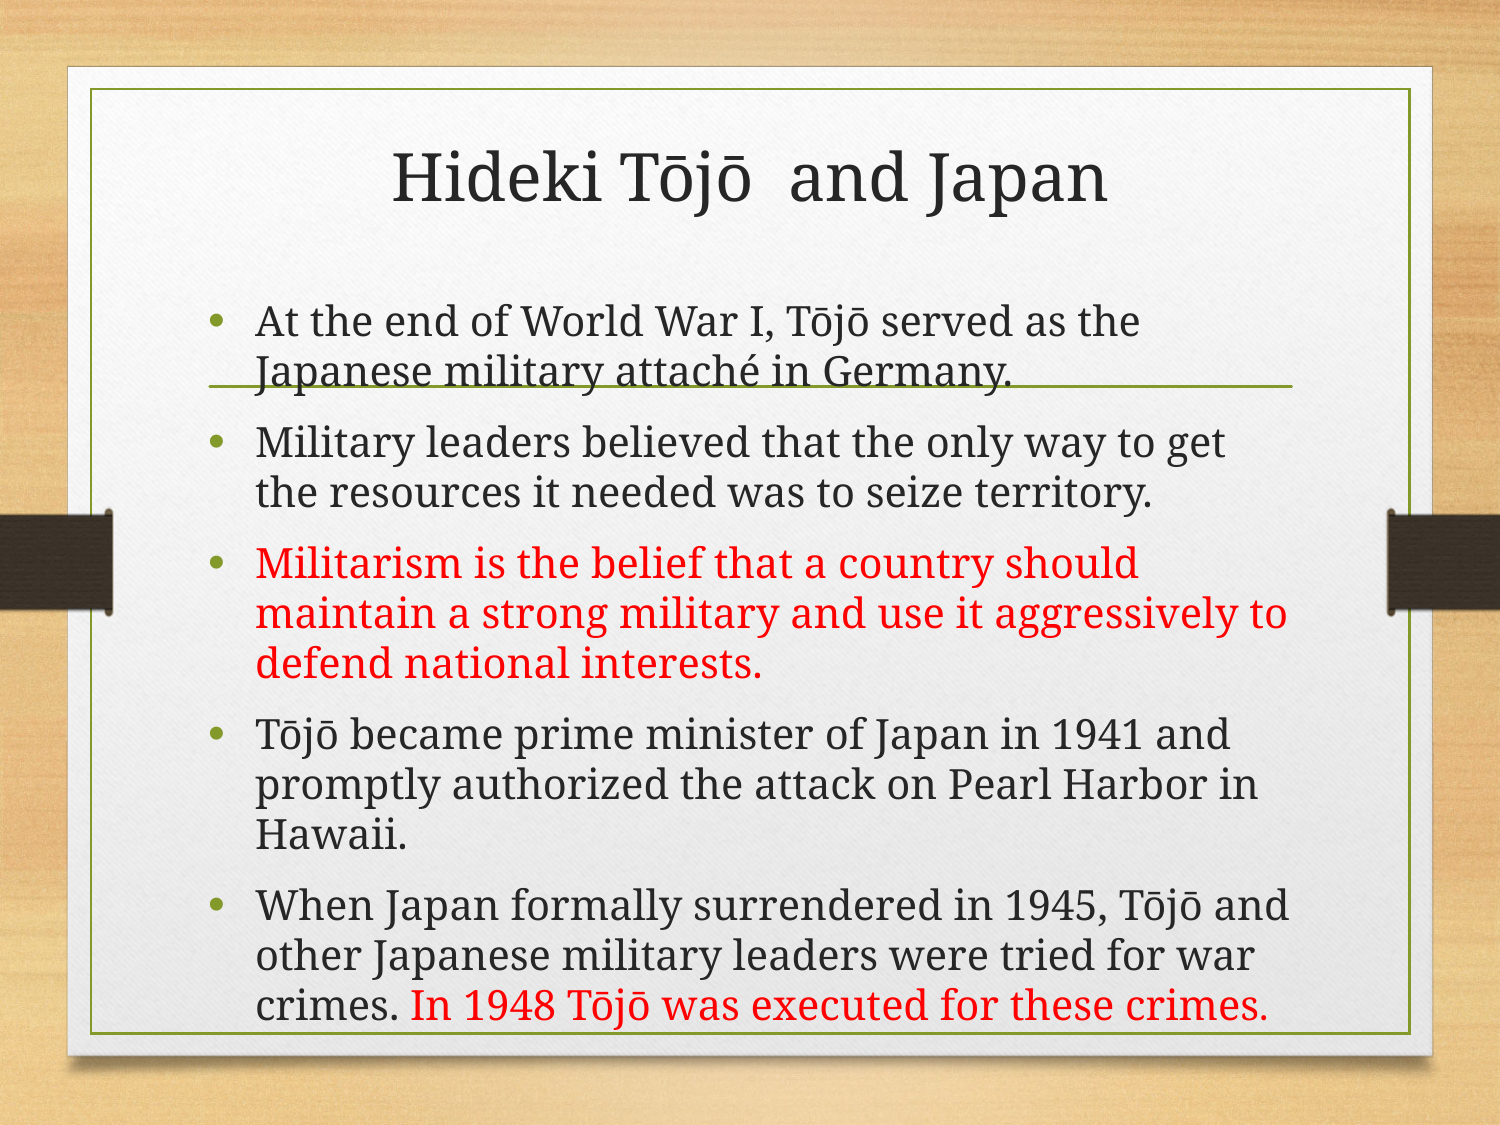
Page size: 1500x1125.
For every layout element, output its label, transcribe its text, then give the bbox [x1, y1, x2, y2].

picture [0, 0, 1500, 1125]
list At the end of World War I, Tōjō served as the Japanese military attaché in Germany. Military leaders believed that the only way to get the resources it needed was to seize territory. Militarism is the belief that a country should maintain a strong military and use it aggressively to defend national interests. Tōjō became prime minister of Japan in 1941 and promptly authorized the attack on Pearl Harbor in Hawaii. When Japan formally surrendered in 1945, Tōjō and other Japanese military leaders were tried for war crimes. In 1948 Tōjō was executed for these crimes. [193, 287, 1309, 974]
title Hideki Tōjō and Japan [193, 99, 1309, 250]
